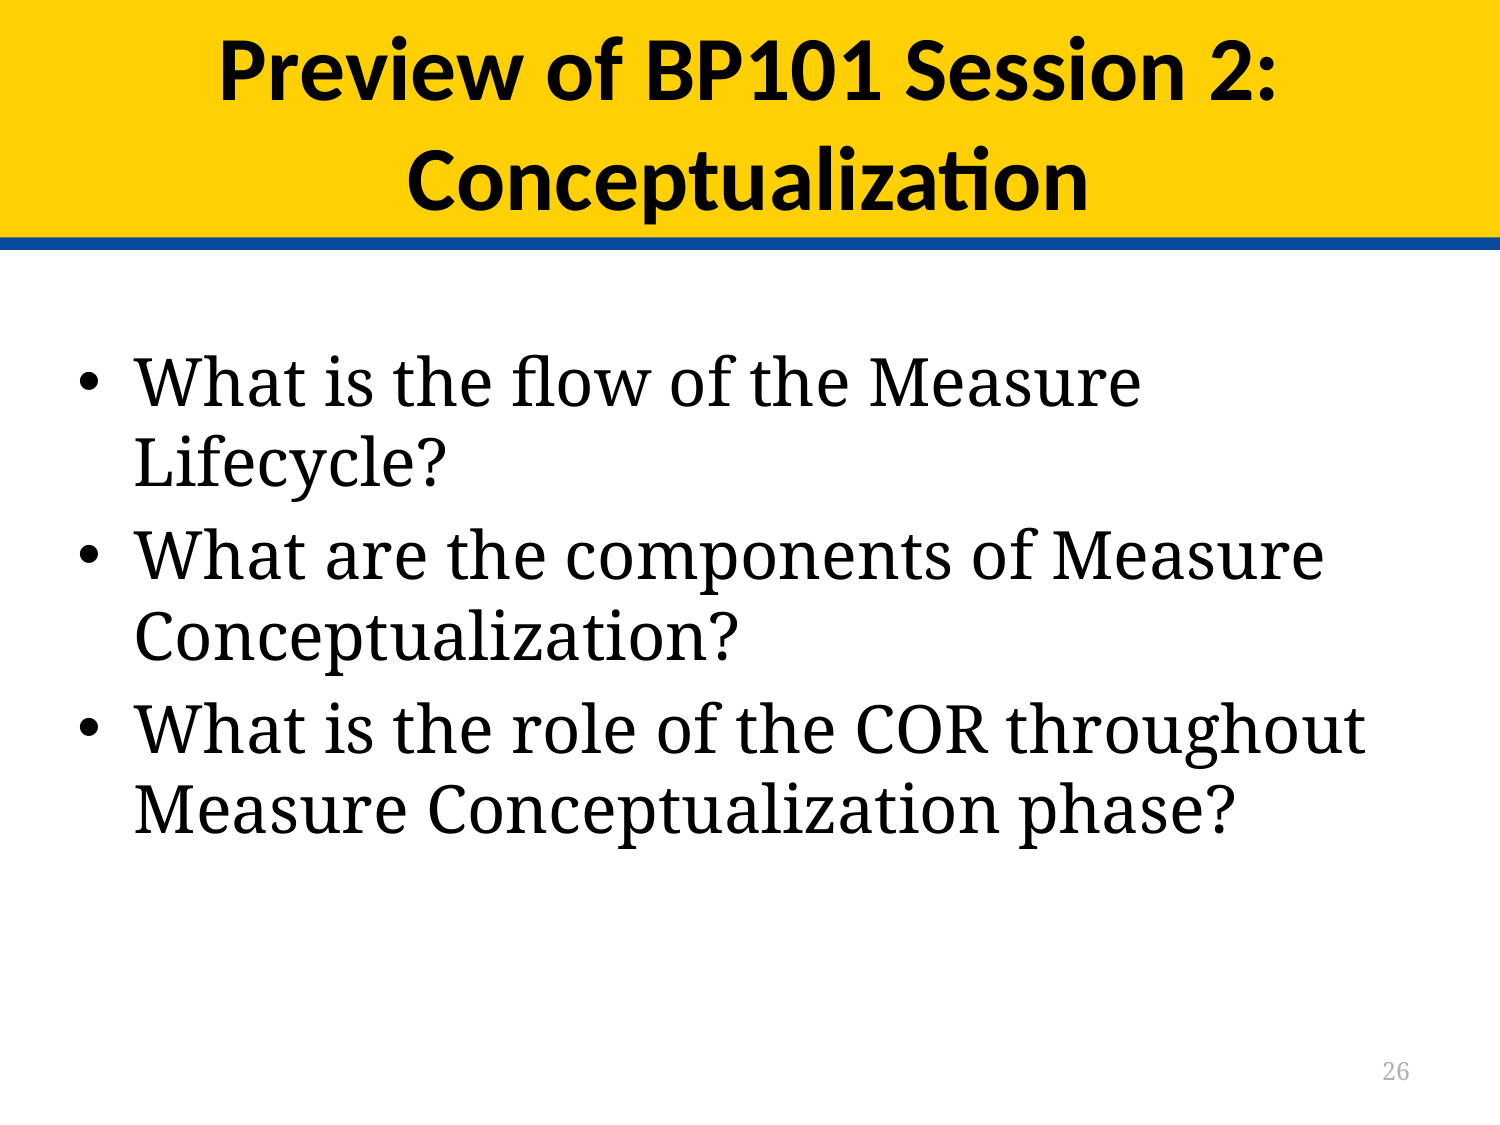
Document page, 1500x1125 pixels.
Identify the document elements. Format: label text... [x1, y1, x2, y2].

list What is the flow of the Measure Lifecycle? What are the components of Measure Conceptualization? What is the role of the COR throughout Measure Conceptualization phase? [62, 332, 1413, 1038]
slide_number 26 [1074, 1042, 1425, 1103]
title Preview of BP101 Session 2: Conceptualization [0, 0, 1500, 238]
